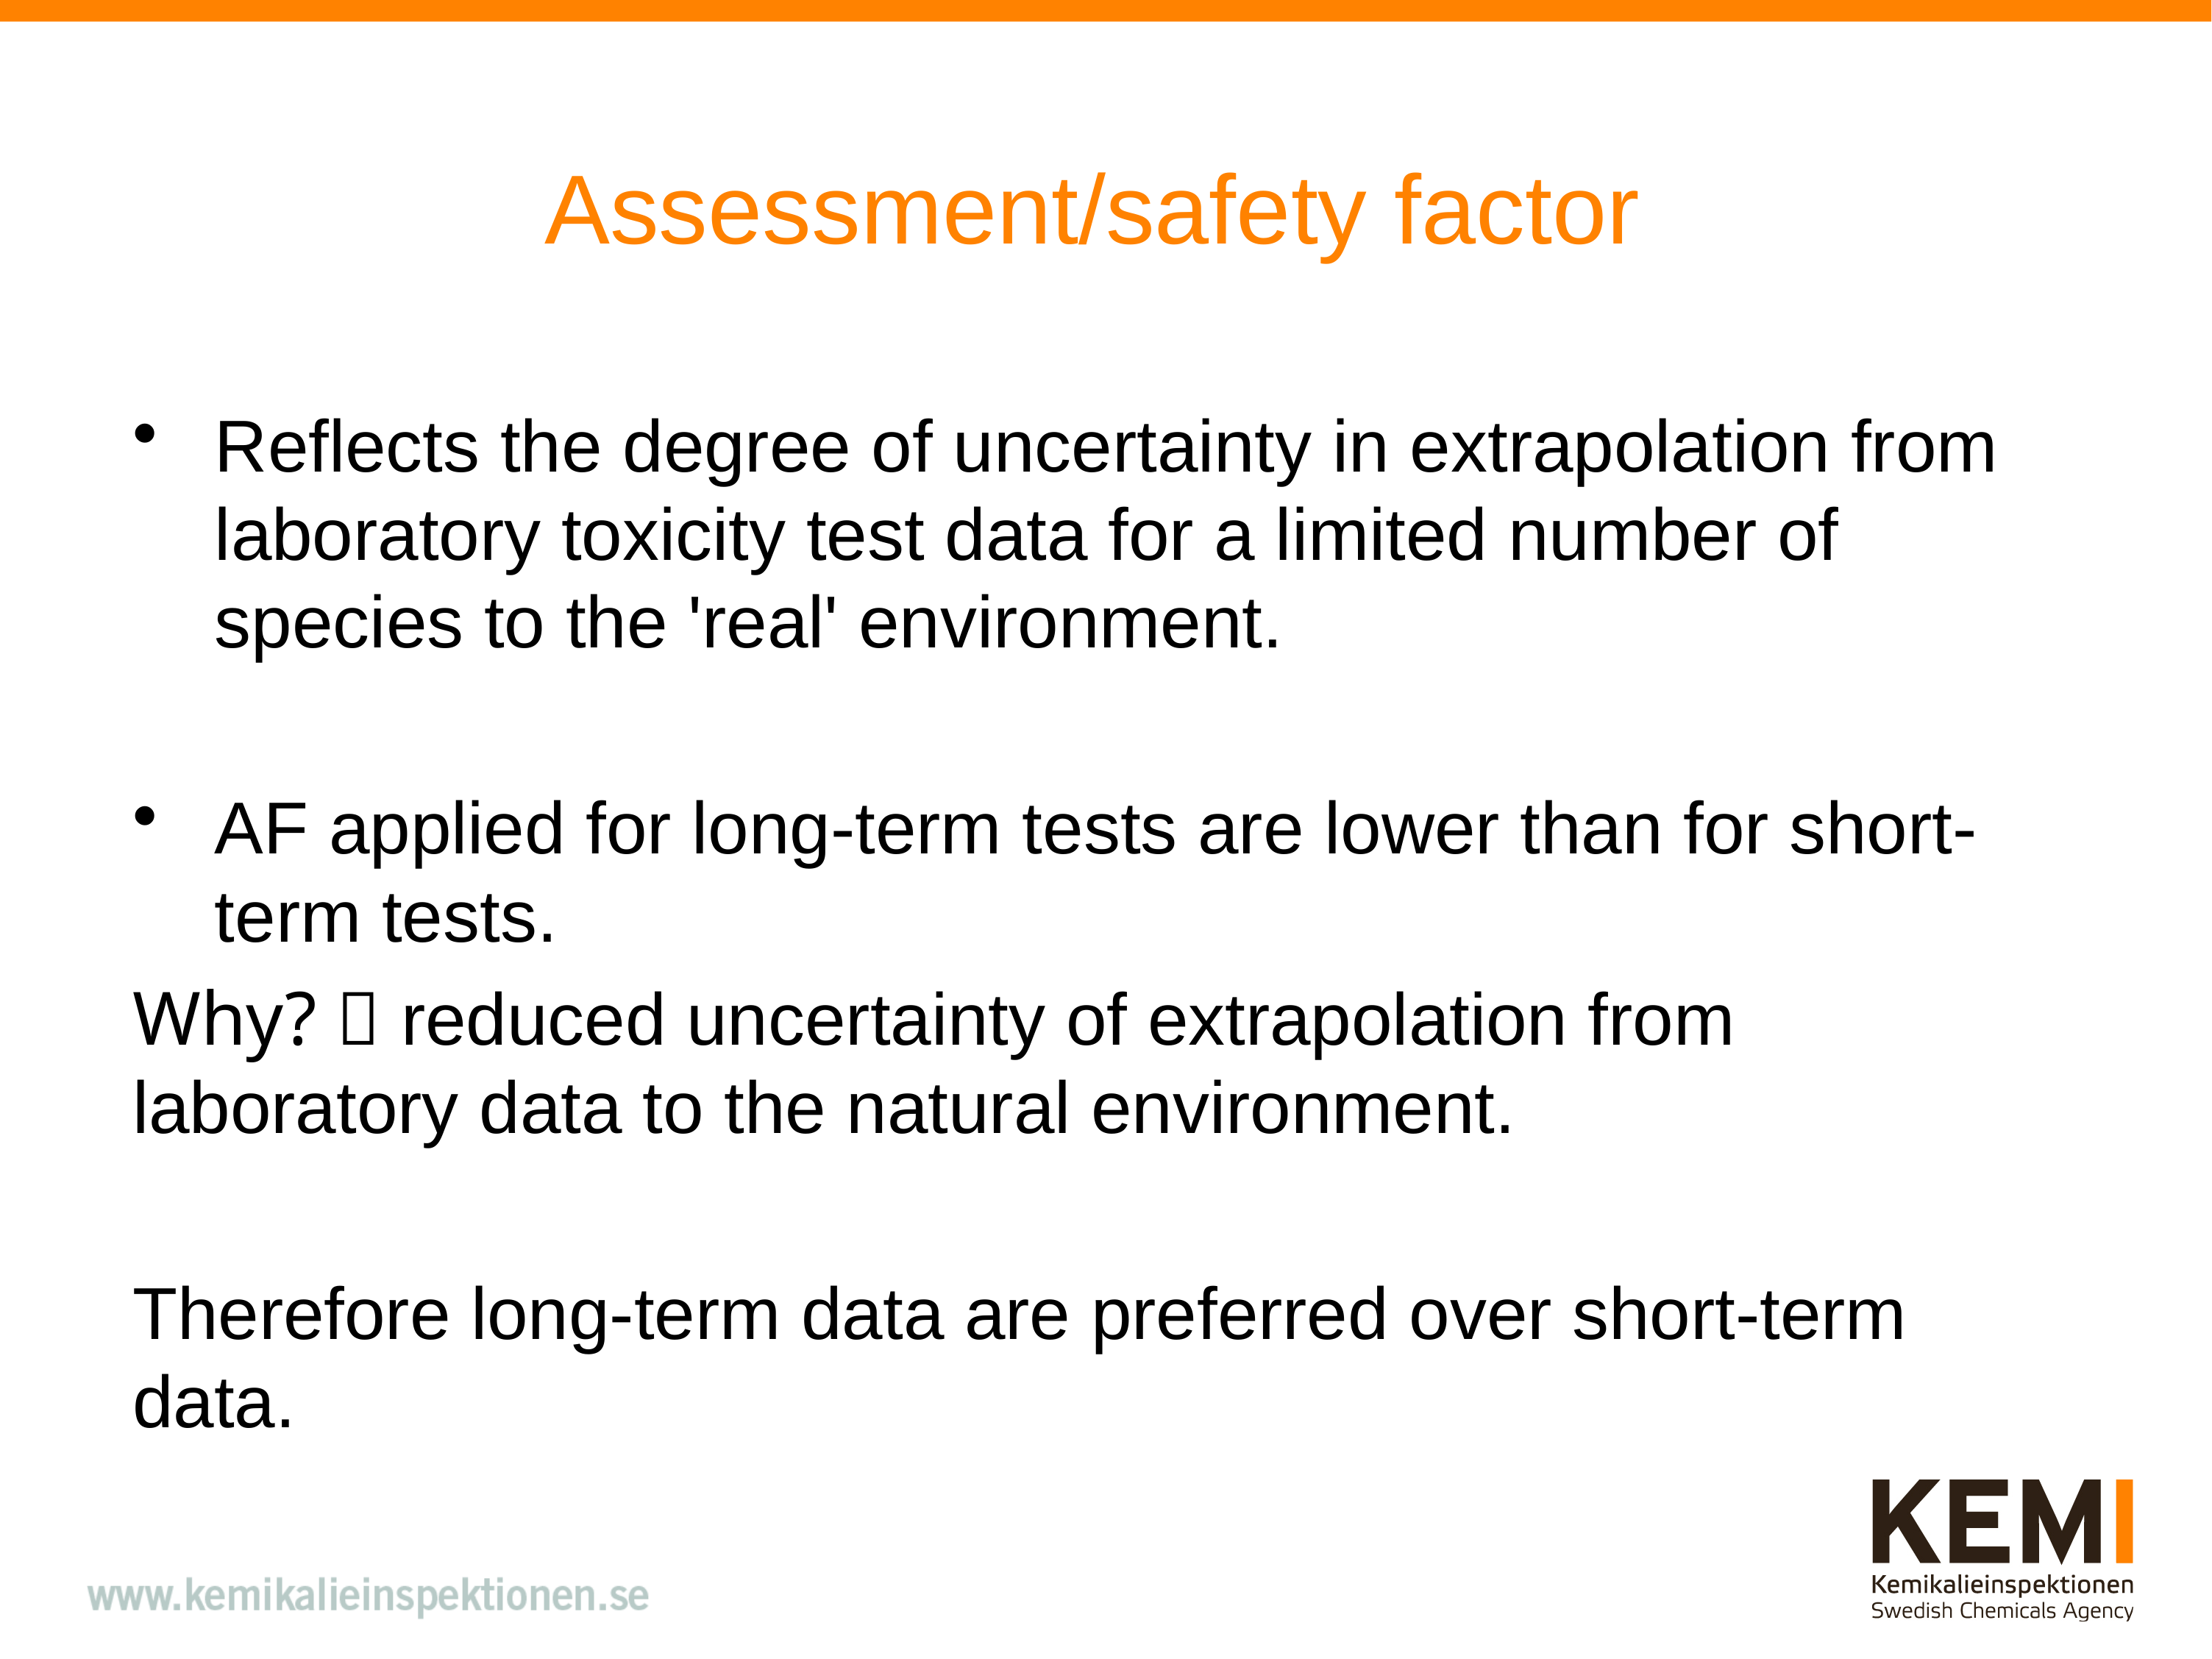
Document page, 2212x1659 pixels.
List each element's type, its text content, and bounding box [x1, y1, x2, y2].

picture [1872, 1479, 2133, 1621]
list Reflects the degree of uncertainty in extrapolation from laboratory toxicity test data for a limited number of species to the 'real' environment. AF applied for long-term tests are lower than for short-term tests. Why?  reduced uncertainty of extrapolation from laboratory data to the natural environment. Therefore long-term data are preferred over short-term data. [110, 387, 2101, 1482]
title Assessment/safety factor [110, 66, 2101, 344]
picture [87, 1573, 652, 1621]
